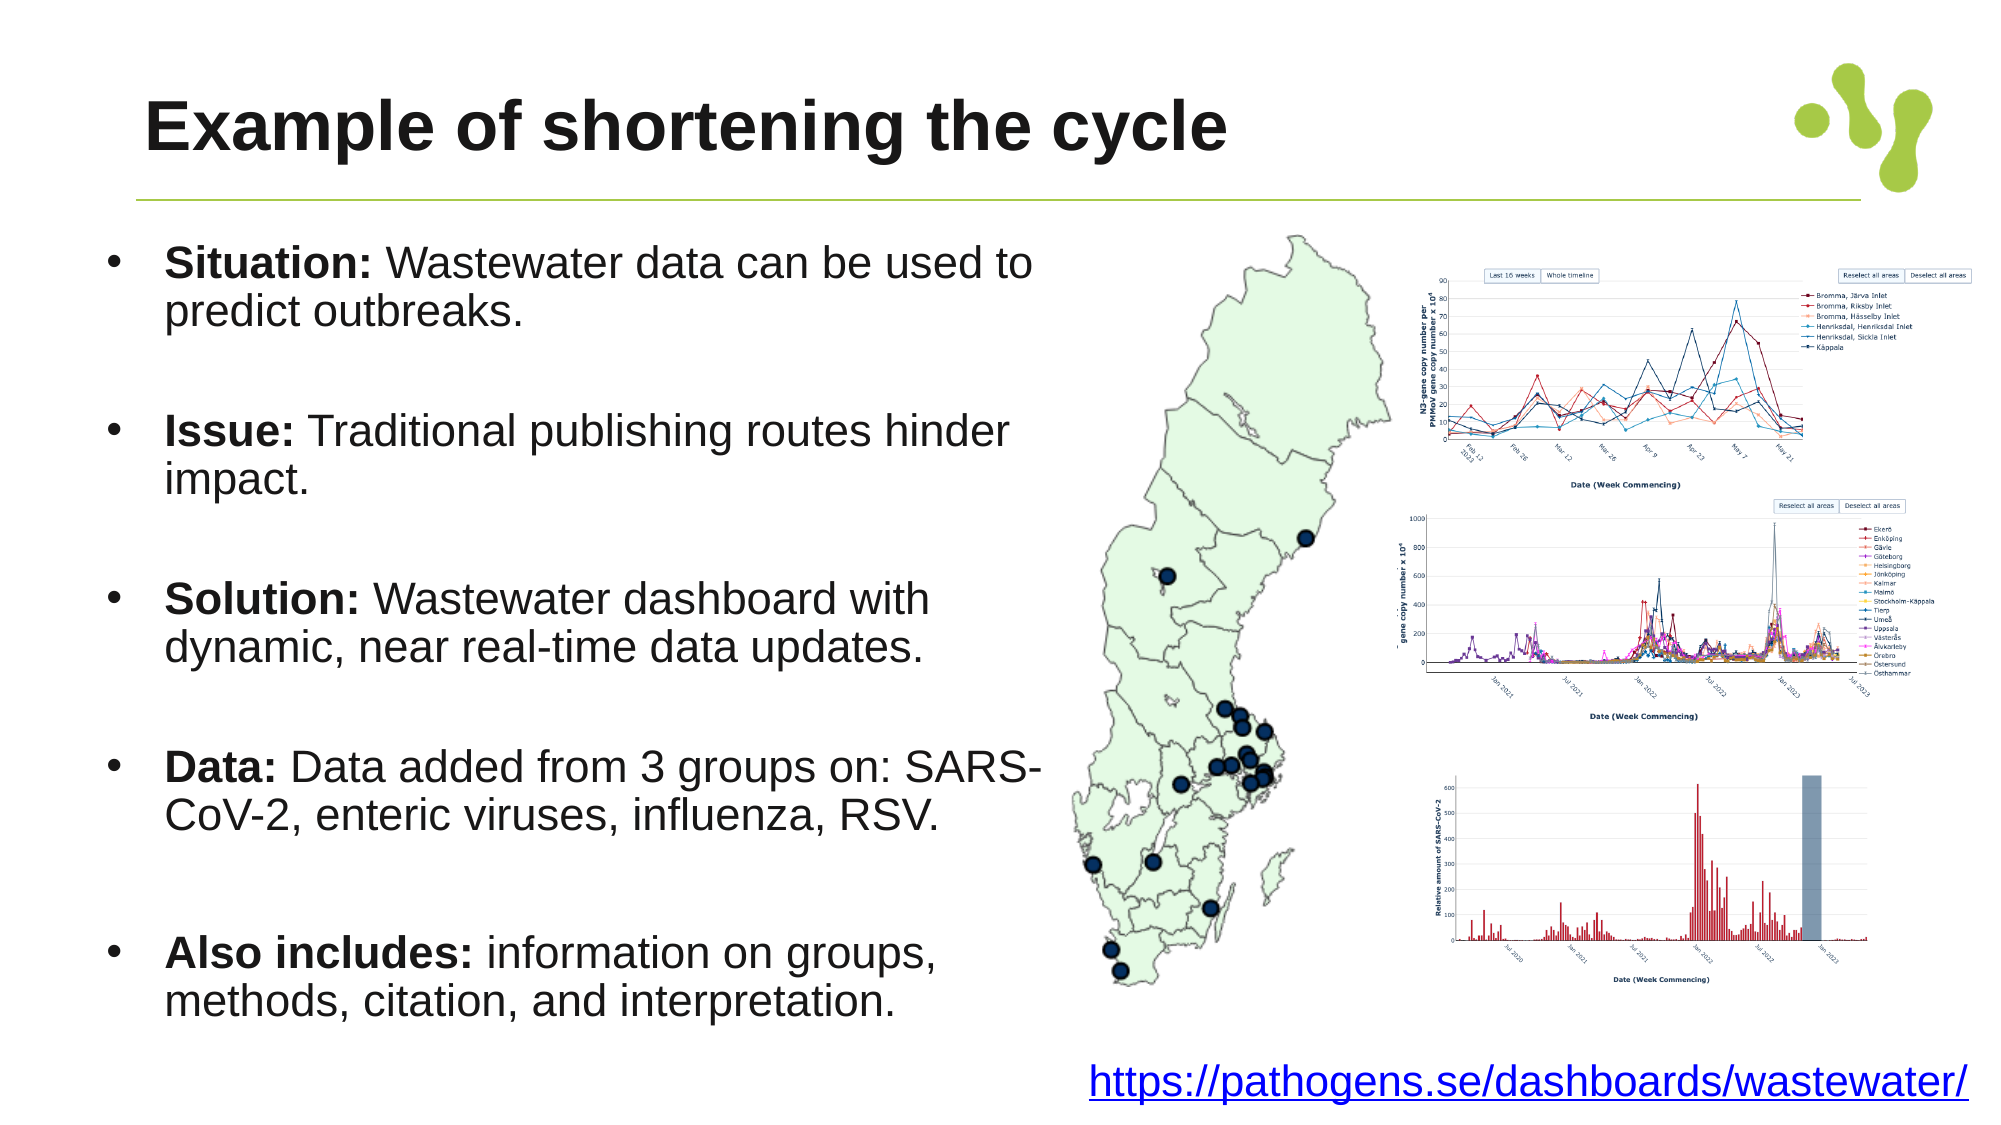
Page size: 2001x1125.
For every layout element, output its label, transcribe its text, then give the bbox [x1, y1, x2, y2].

picture [1057, 233, 1977, 987]
picture [1790, 59, 1935, 196]
text_box https://pathogens.se/dashboards/wastewater/ [1081, 1052, 1977, 1114]
picture [1418, 768, 1891, 987]
list Situation: Wastewater data can be used to predict outbreaks. Issue: Traditional publishing routes hinder impact. Solution: Wastewater dashboard with dynamic, near real-time data updates. Data: Data added from 3 groups on: SARS-CoV-2, enteric viruses, influenza, RSV. Also includes: information on groups, methods, citation, and interpretation. [98, 232, 1061, 1053]
title Example of shortening the cycle [136, 59, 1703, 197]
